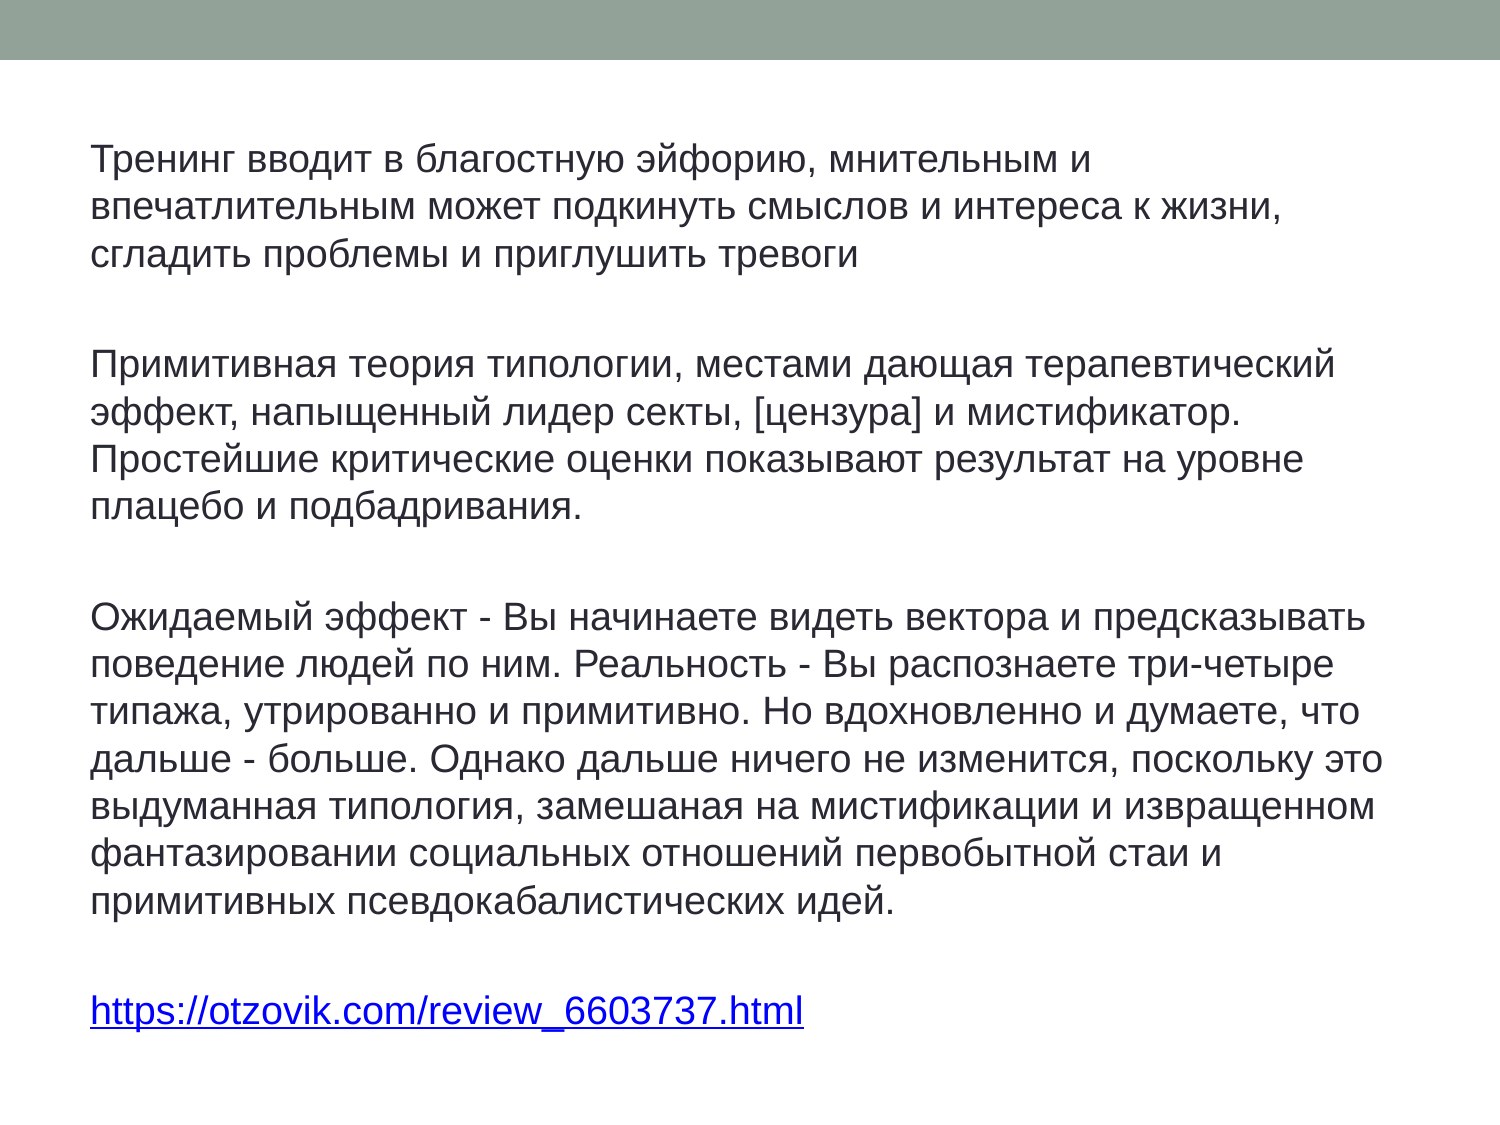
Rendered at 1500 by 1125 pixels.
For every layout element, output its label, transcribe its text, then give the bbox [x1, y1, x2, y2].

list Тренинг вводит в благостную эйфорию, мнительным и впечатлительным может подкинуть смыслов и интереса к жизни, сгладить проблемы и приглушить тревоги Примитивная теория типологии, местами дающая терапевтический эффект, напыщенный лидер секты, [цензура] и мистификатор. Простейшие критические оценки показывают результат на уровне плацебо и подбадривания. Ожидаемый эффект - Вы начинаете видеть вектора и предсказывать поведение людей по ним. Реальность - Вы распознаете три-четыре типажа, утрированно и примитивно. Но вдохновленно и думаете, что дальше - больше. Однако дальше ничего не изменится, поскольку это выдуманная типология, замешаная на мистификации и извращенном фантазировании социальных отношений первобытной стаи и примитивных псевдокабалистических идей. https://otzovik.com/review_6603737.html [75, 125, 1436, 1063]
